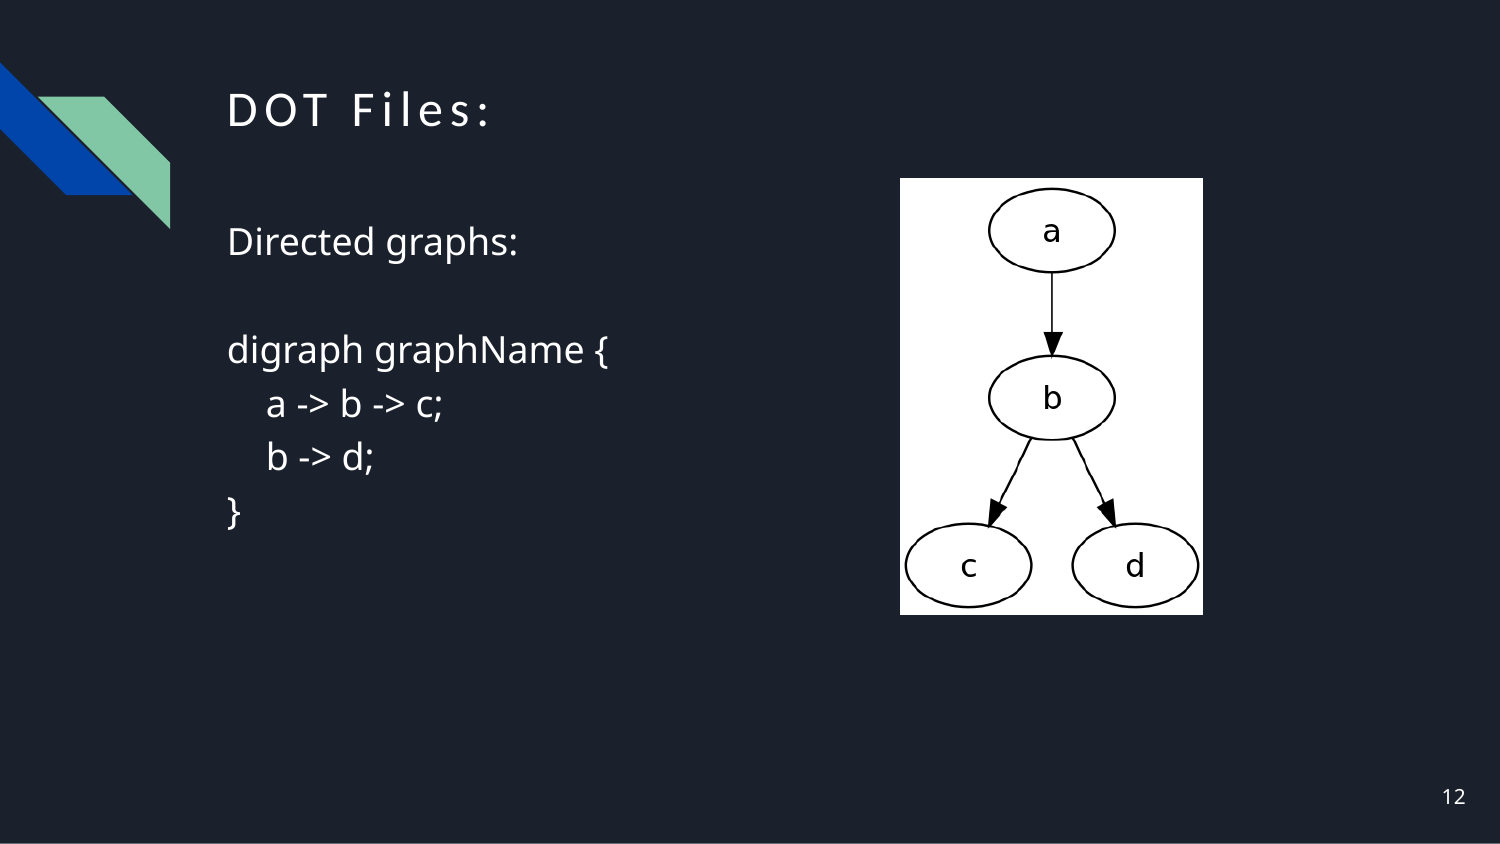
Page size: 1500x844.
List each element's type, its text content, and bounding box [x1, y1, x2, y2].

title DOT Files: [224, 74, 781, 218]
text_box Directed graphs: digraph graphName { a -> b -> c; b -> d; } [224, 209, 688, 586]
picture [899, 178, 1204, 616]
slide_number 12 [1435, 782, 1473, 844]
